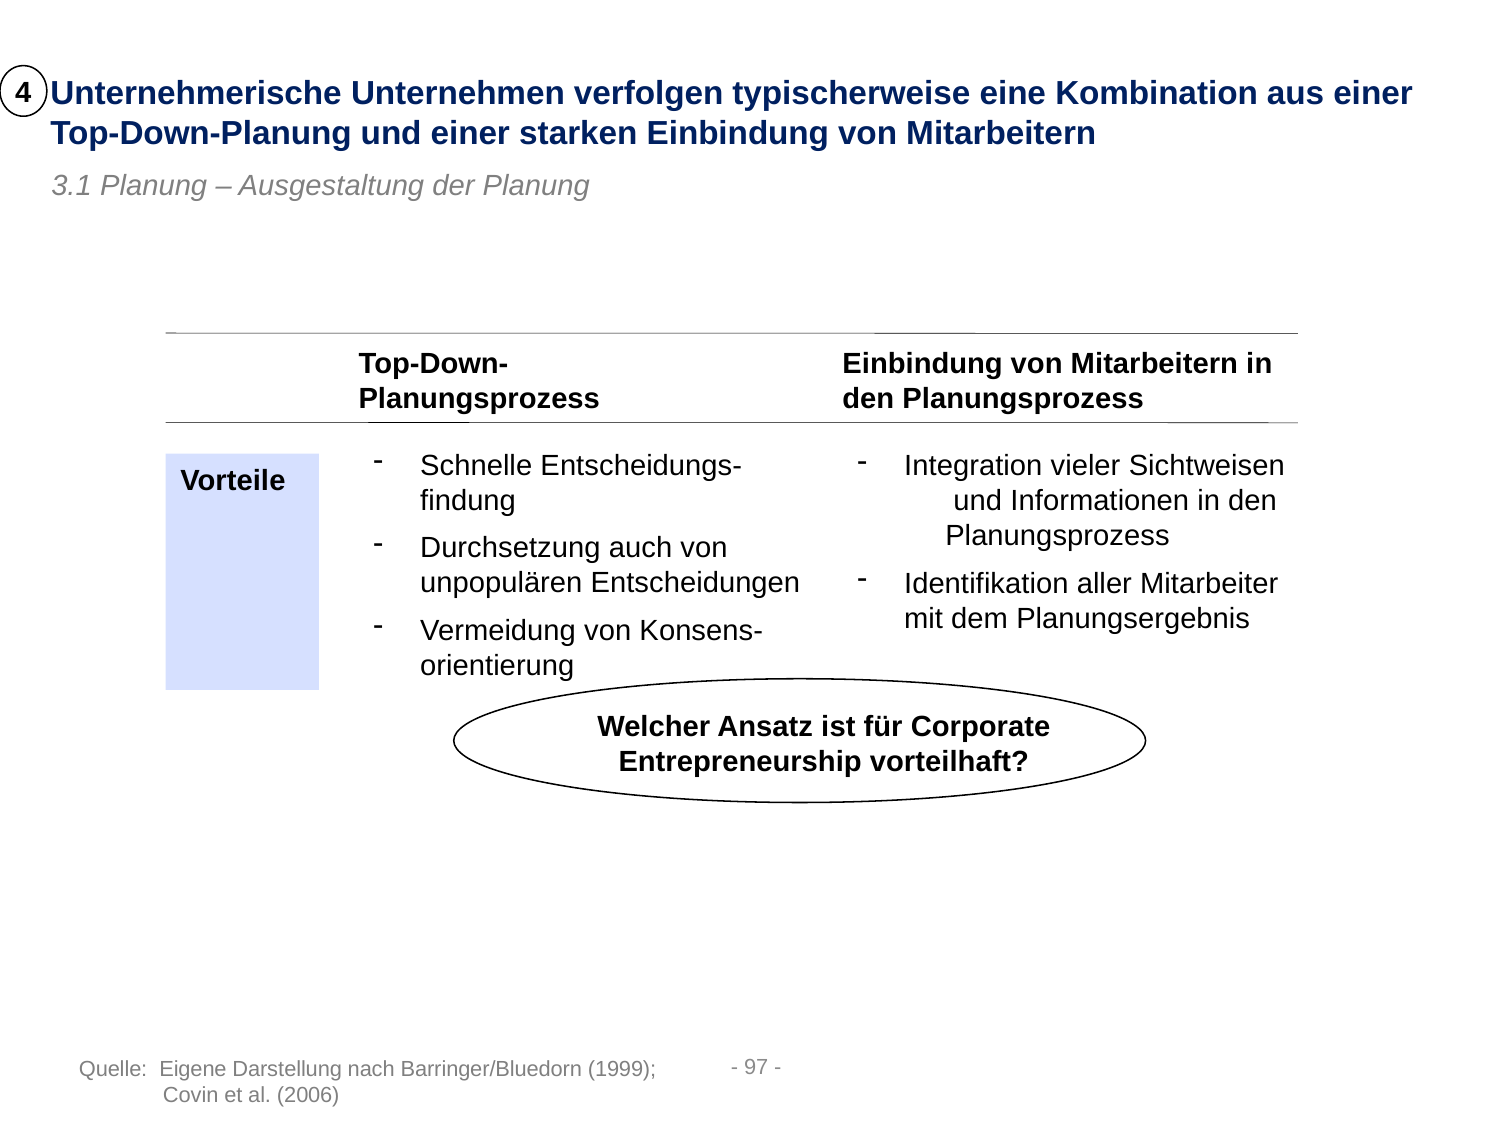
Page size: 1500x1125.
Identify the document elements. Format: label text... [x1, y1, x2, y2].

text_box Unternehmerische Unternehmen verfolgen typischerweise eine Kombination aus einer Top-Down-Planung und einer starken Einbindung von Mitarbeitern [35, 63, 1433, 159]
text_box Quelle: Eigene Darstellung nach Barringer/Bluedorn (1999); Covin et al. (2006) [64, 1046, 679, 1115]
text_box Top-Down-Planungsprozess [358, 342, 735, 421]
text_box 3.1 Planung – Ausgestaltung der Planung [36, 159, 606, 209]
text_box Integration vieler Sichtweisen und Informationen in den Planungsprozess Identifikation aller Mitarbeiter mit dem Planungsergebnis [842, 439, 1307, 689]
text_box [0, 65, 51, 118]
text_box Einbindung von Mitarbeitern in den Planungsprozess [842, 336, 1301, 422]
text_box Vorteile [163, 452, 321, 692]
slide_number - 97 - [599, 1045, 913, 1093]
text_box [1080, 704, 1146, 777]
text_box Schnelle Entscheidungs-findung Durchsetzung auch von unpopulären Entscheidungen Vermeidung von Konsens-orientierung [358, 438, 835, 689]
text_box Welcher Ansatz ist für Corporate Entrepreneurship vorteilhaft? [568, 700, 1080, 785]
text_box [453, 679, 1061, 803]
